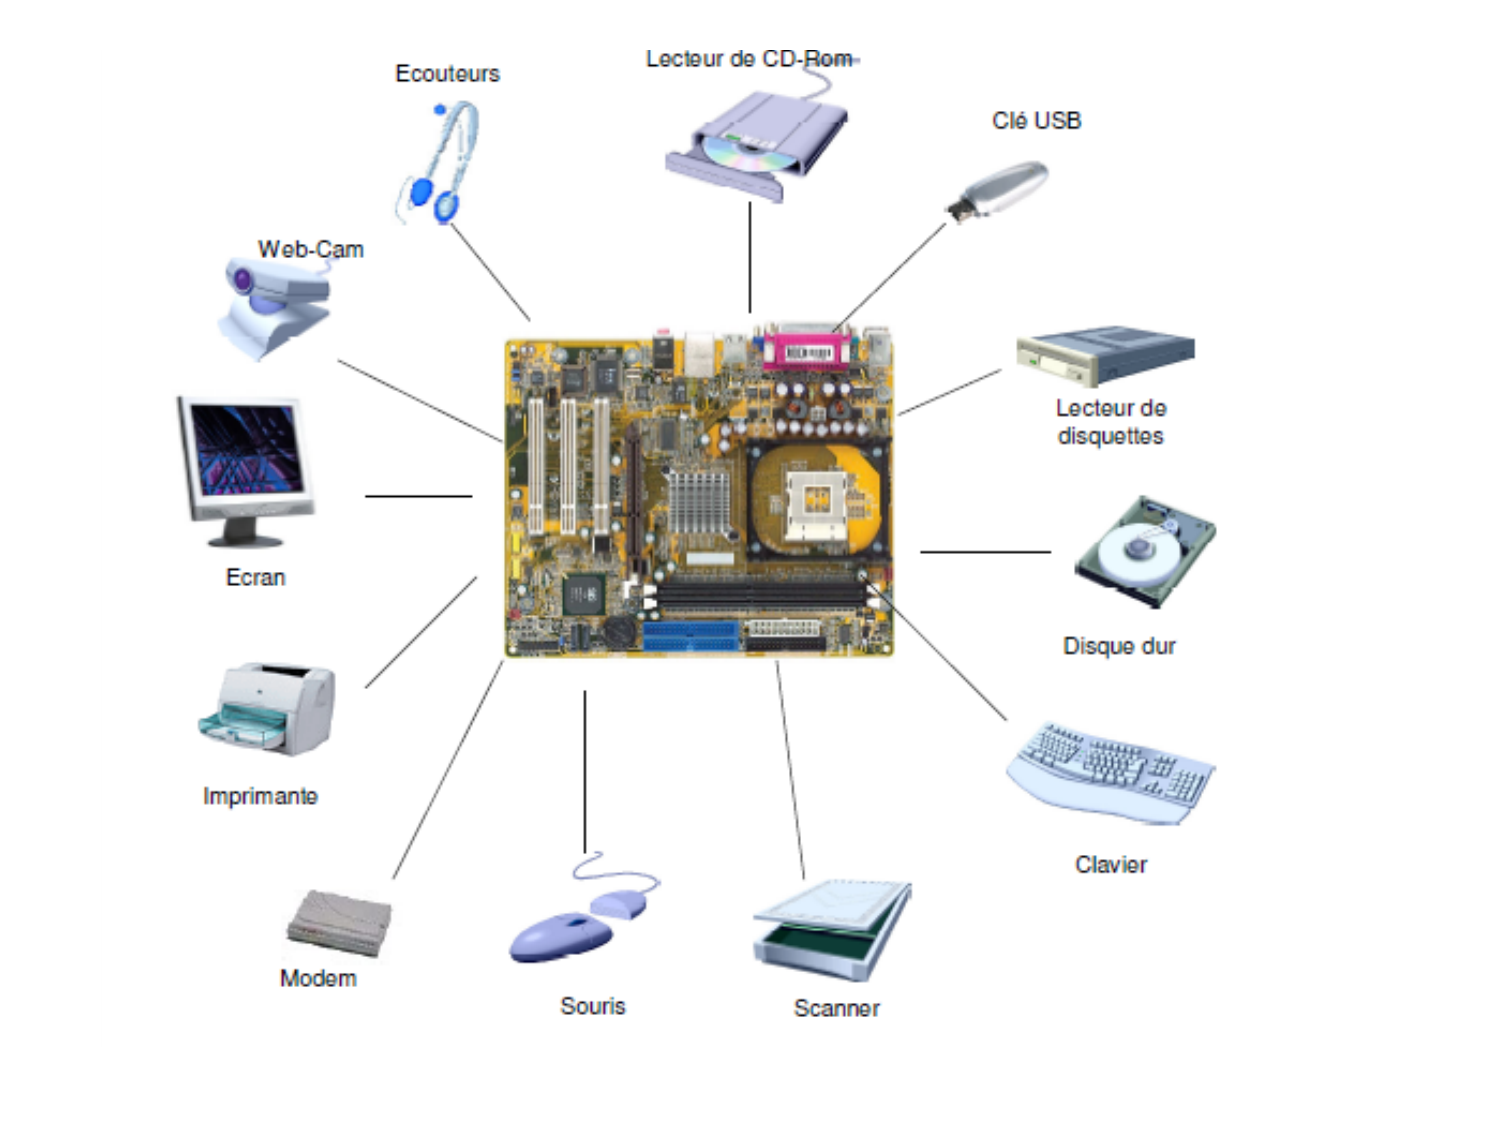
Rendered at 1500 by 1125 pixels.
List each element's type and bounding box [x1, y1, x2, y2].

picture [100, 50, 1384, 1048]
